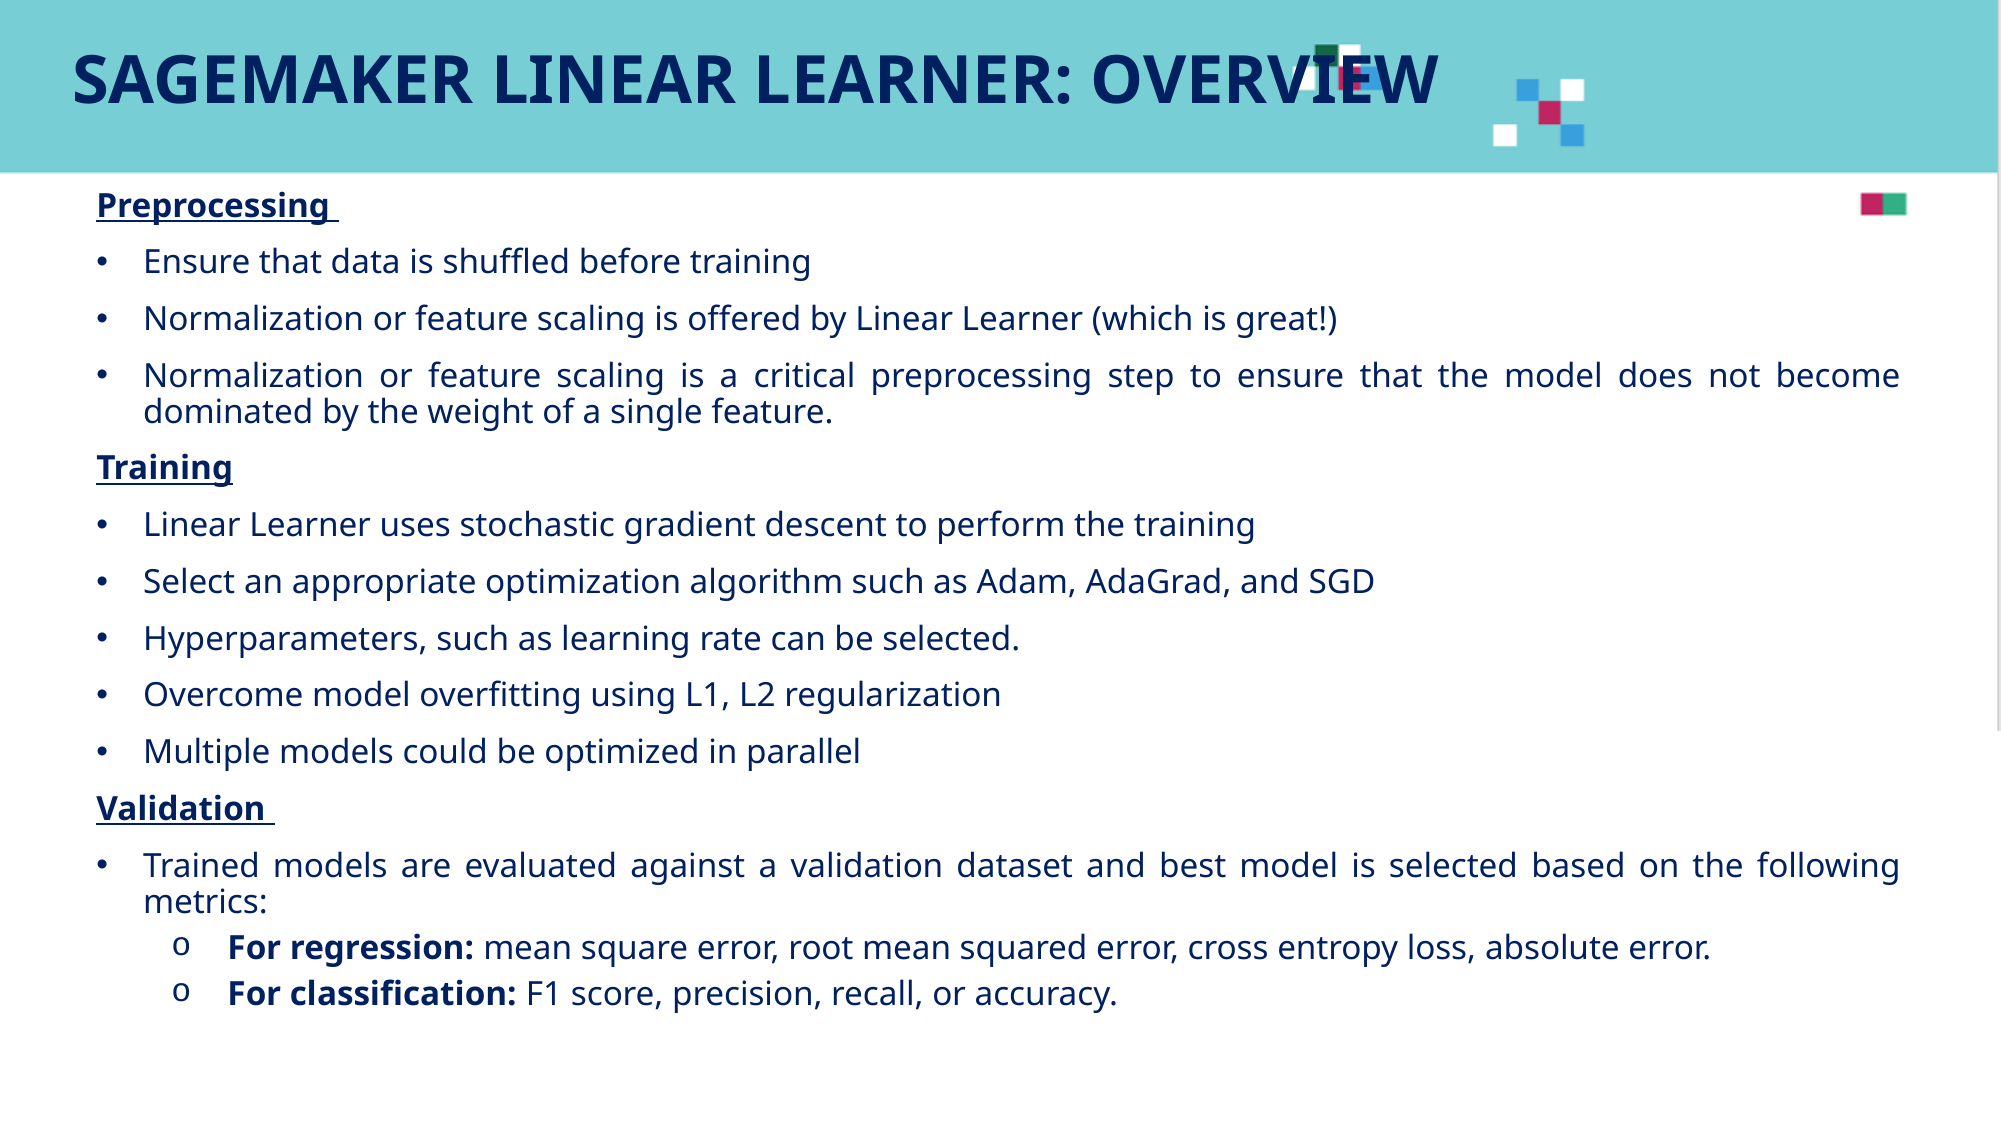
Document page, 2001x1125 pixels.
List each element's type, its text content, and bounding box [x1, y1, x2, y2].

text_box Preprocessing Ensure that data is shuffled before training Normalization or feature scaling is offered by Linear Learner (which is great!) Normalization or feature scaling is a critical preprocessing step to ensure that the model does not become dominated by the weight of a single feature. Training Linear Learner uses stochastic gradient descent to perform the training Select an appropriate optimization algorithm such as Adam, AdaGrad, and SGD Hyperparameters, such as learning rate can be selected. Overcome model overfitting using L1, L2 regularization Multiple models could be optimized in parallel Validation Trained models are evaluated against a validation dataset and best model is selected based on the following metrics: For regression: mean square error, root mean squared error, cross entropy loss, absolute error. For classification: F1 score, precision, recall, or accuracy. [81, 732, 1919, 1025]
picture [0, 0, 2001, 732]
